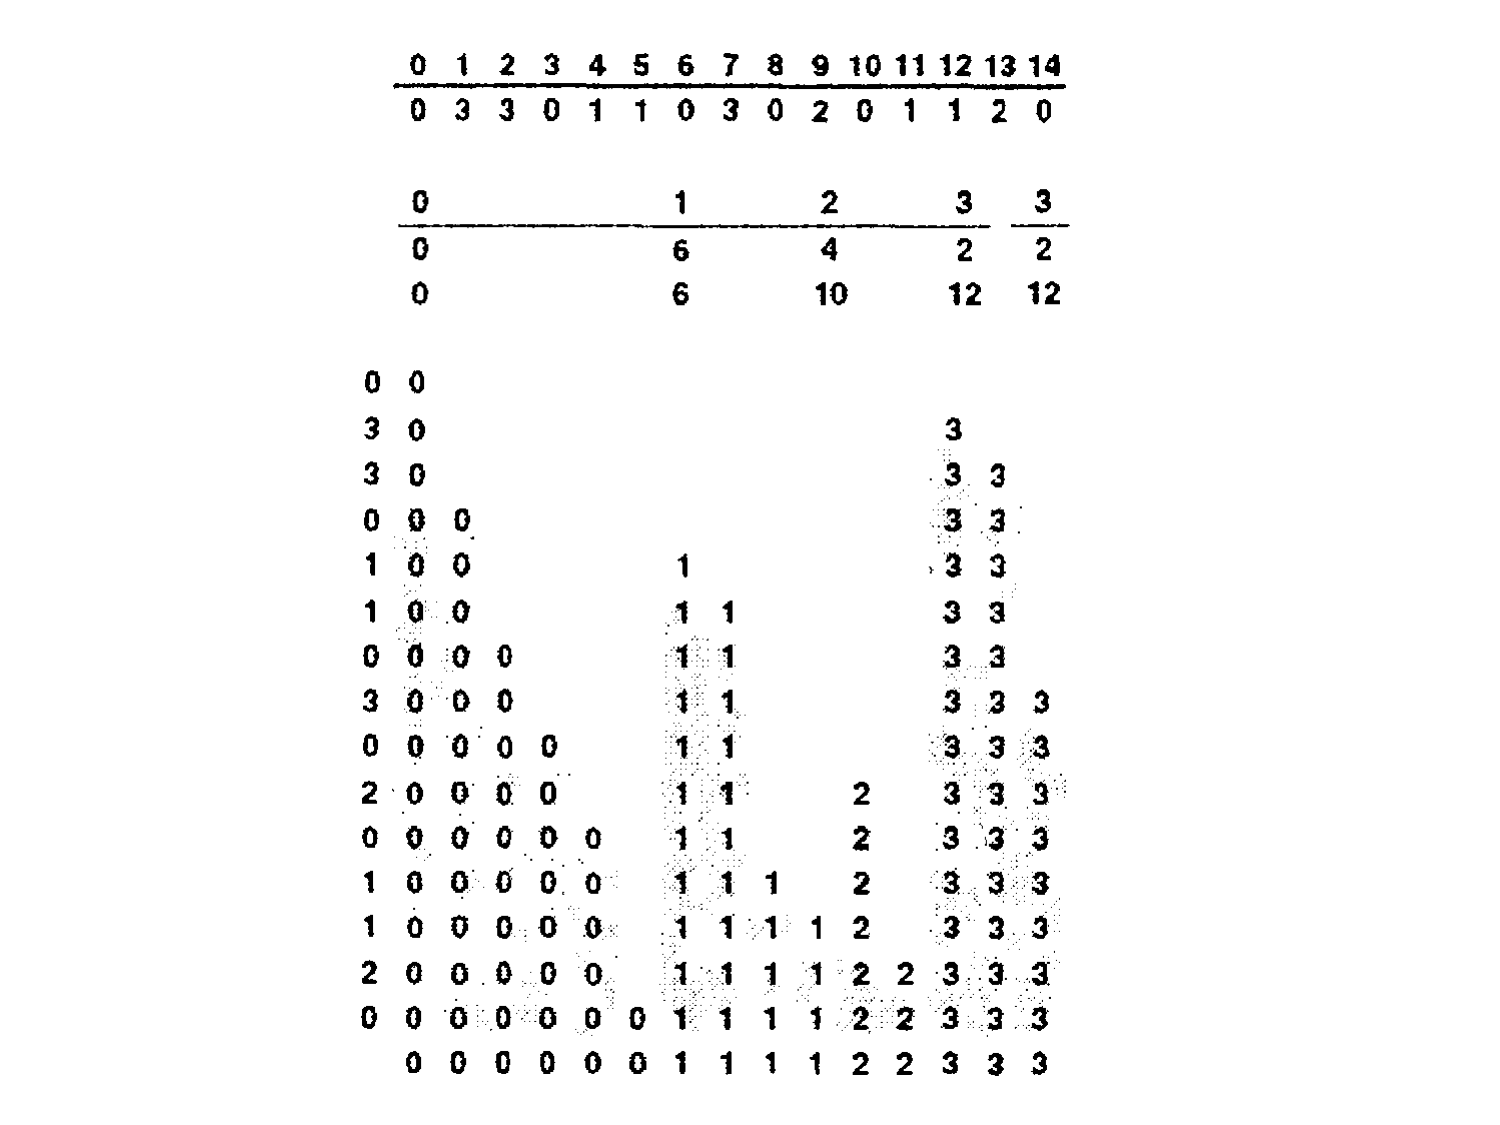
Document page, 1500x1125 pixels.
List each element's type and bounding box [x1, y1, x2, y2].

text_box [340, 34, 1091, 1088]
